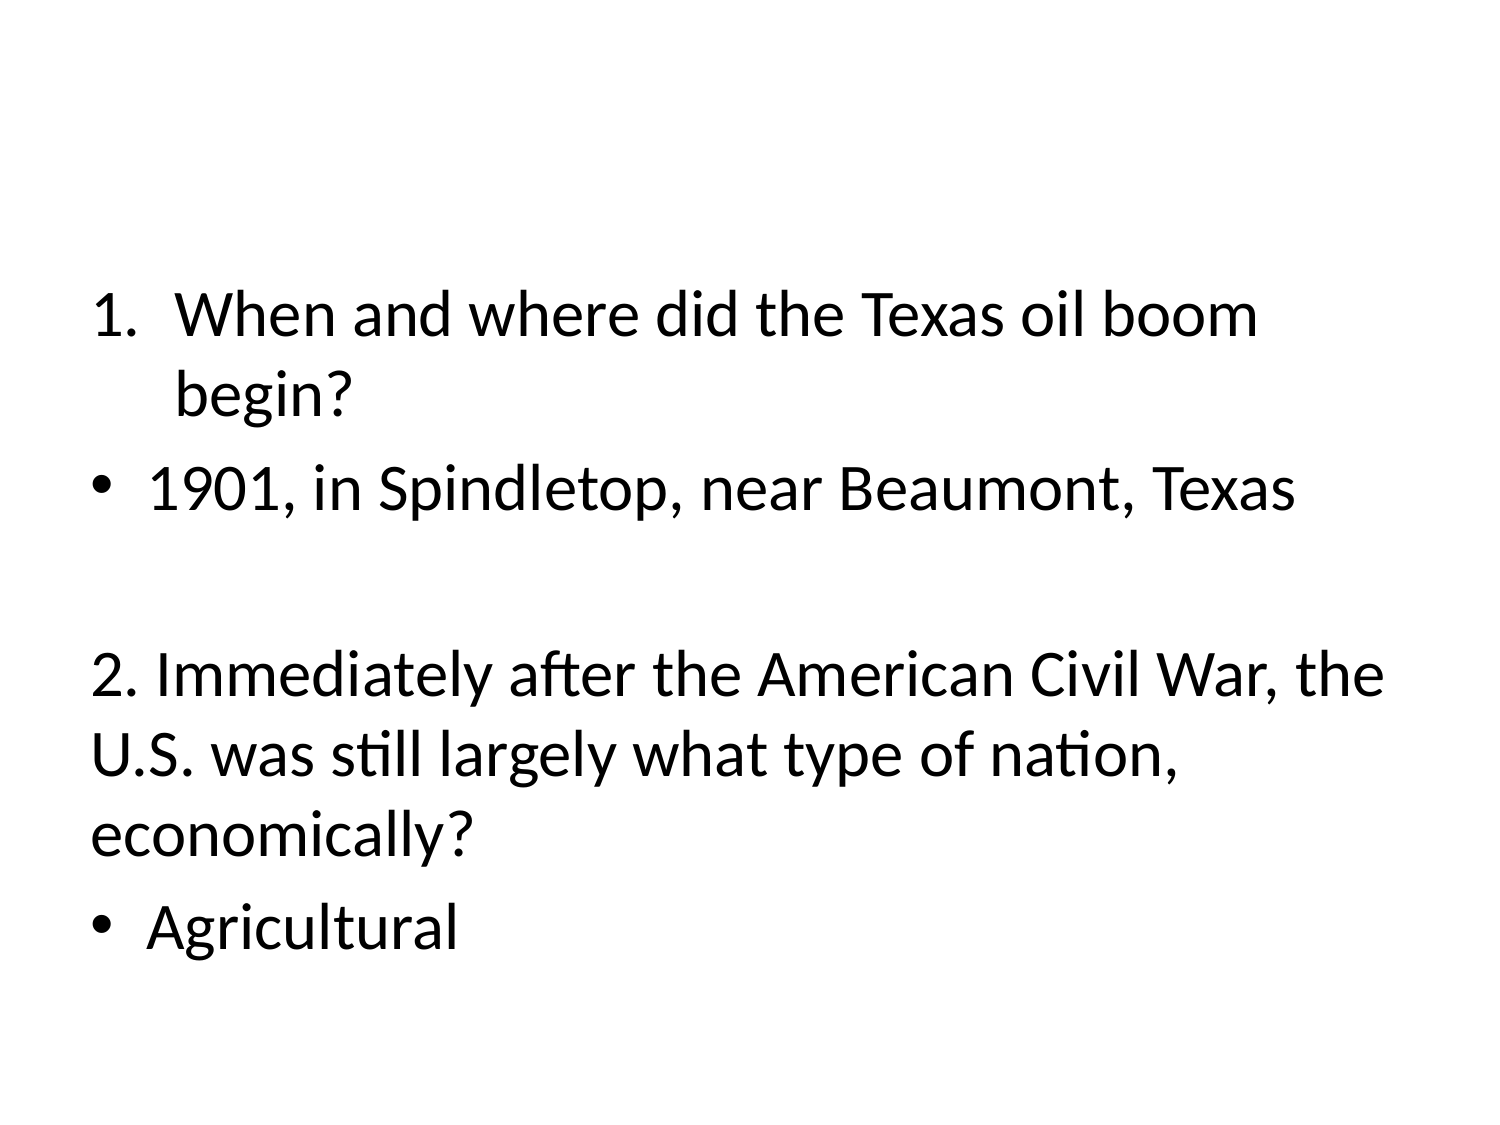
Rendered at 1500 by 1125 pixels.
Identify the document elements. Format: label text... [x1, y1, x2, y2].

list When and where did the Texas oil boom begin? 1901, in Spindletop, near Beaumont, Texas 2. Immediately after the American Civil War, the U.S. was still largely what type of nation, economically? Agricultural [75, 262, 1425, 1005]
